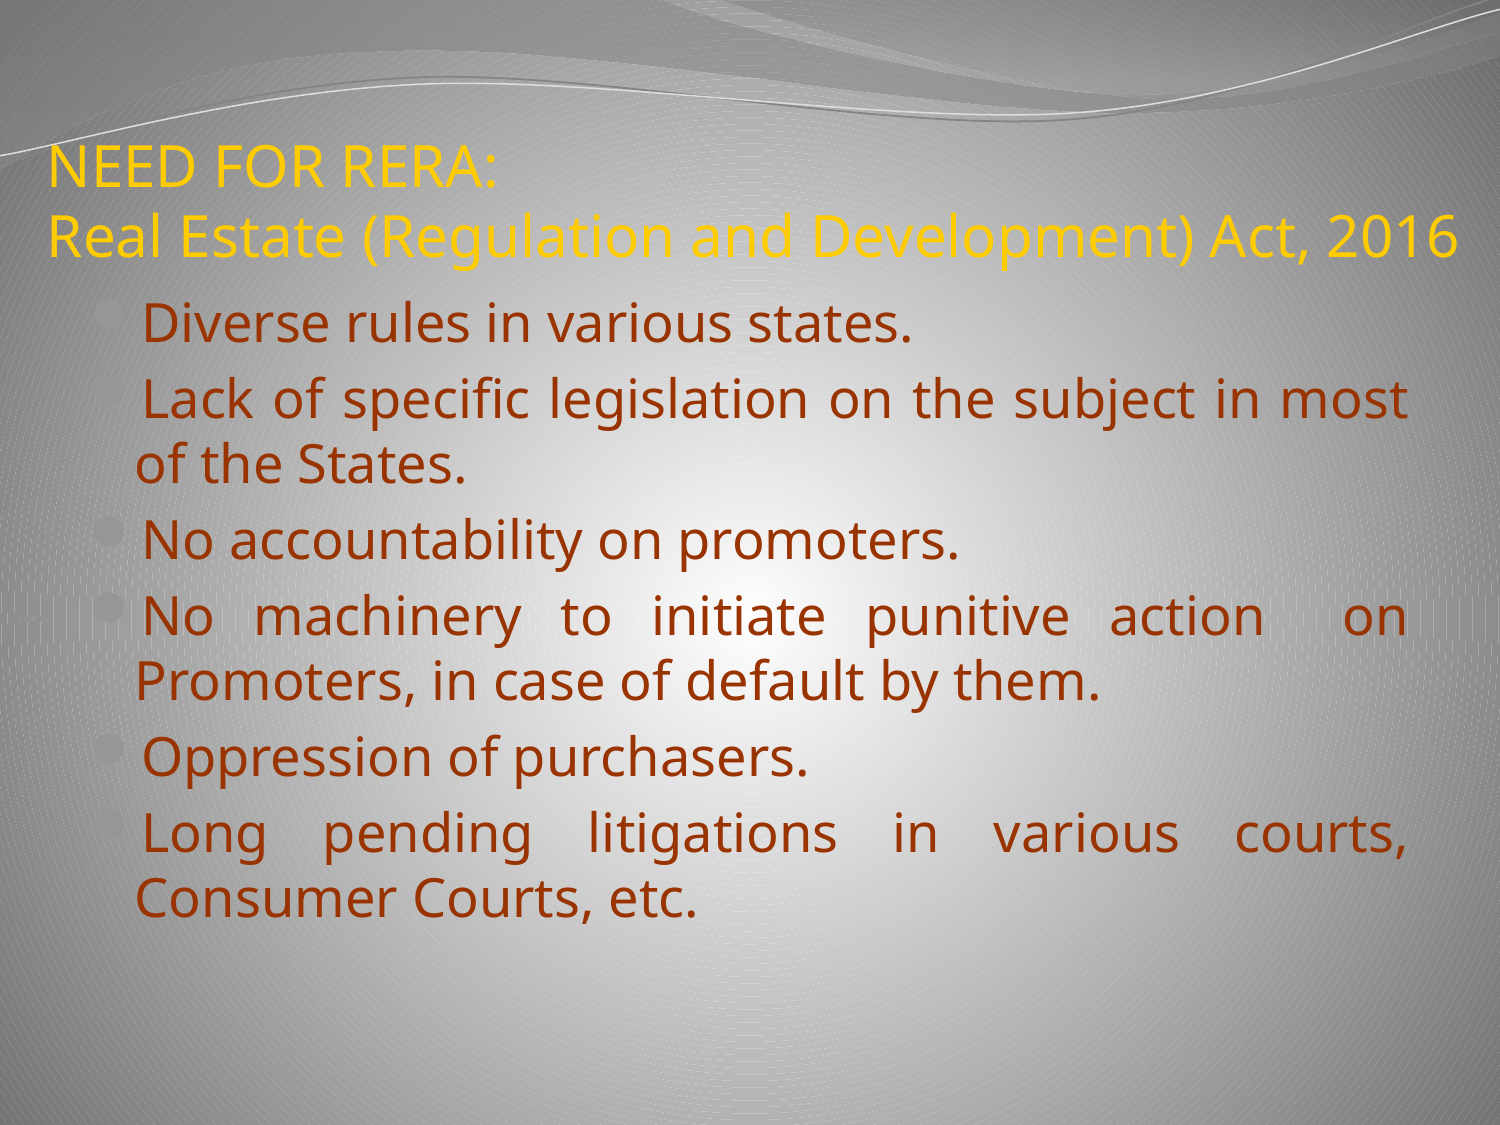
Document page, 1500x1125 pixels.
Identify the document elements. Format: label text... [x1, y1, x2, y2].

title NEED FOR RERA: Real Estate (Regulation and Development) Act, 2016 [46, 35, 1500, 270]
list Diverse rules in various states. Lack of specific legislation on the subject in most of the States. No accountability on promoters. No machinery to initiate punitive action on Promoters, in case of default by them. Oppression of purchasers. Long pending litigations in various courts, Consumer Courts, etc. [75, 281, 1425, 1067]
